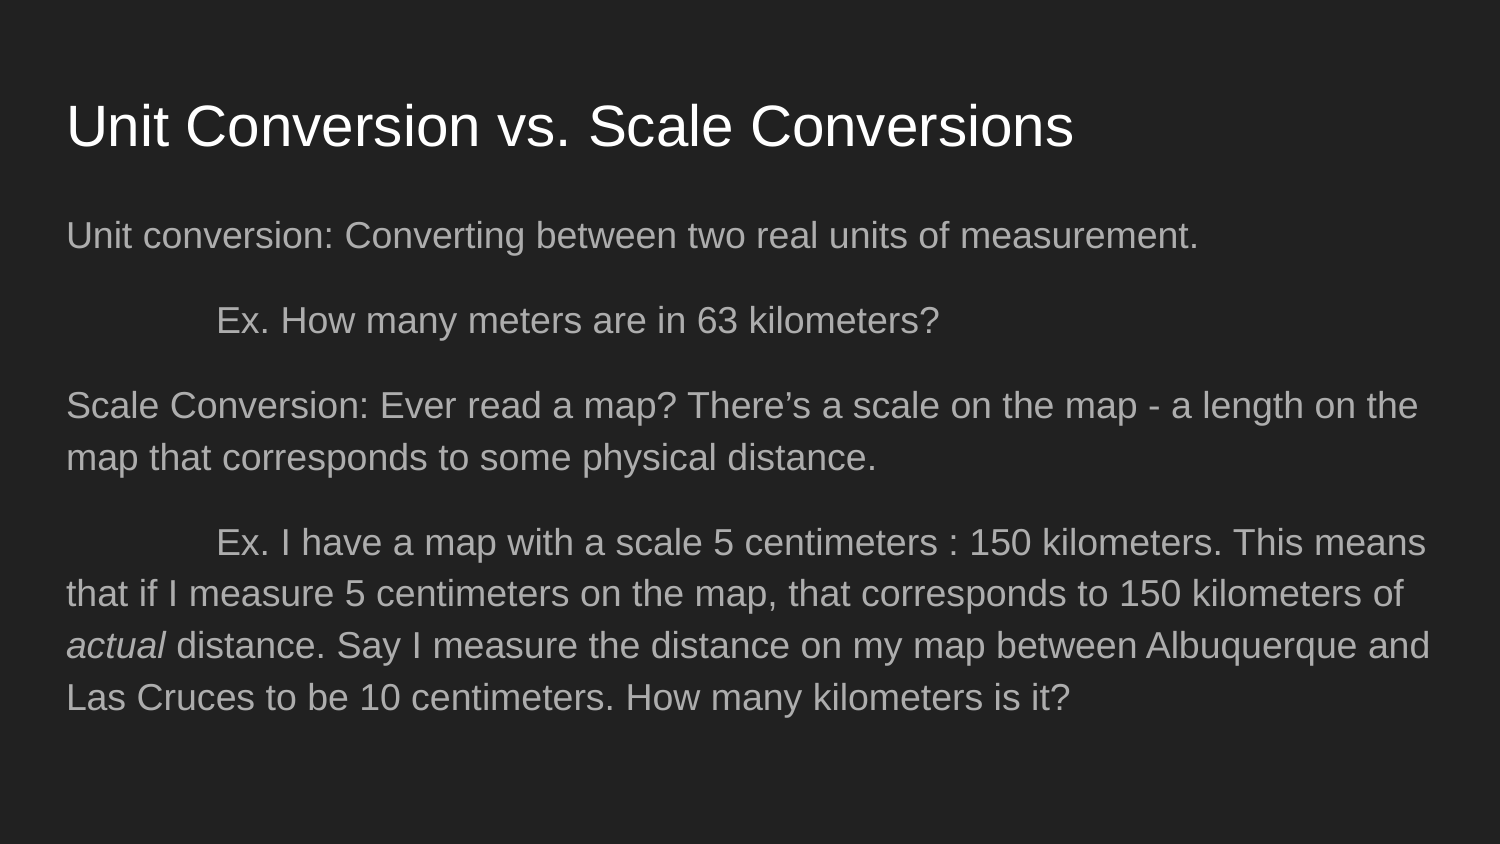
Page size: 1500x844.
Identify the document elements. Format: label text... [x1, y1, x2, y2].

list Unit conversion: Converting between two real units of measurement. Ex. How many meters are in 63 kilometers? Scale Conversion: Ever read a map? There’s a scale on the map - a length on the map that corresponds to some physical distance. Ex. I have a map with a scale 5 centimeters : 150 kilometers. This means that if I measure 5 centimeters on the map, that corresponds to 150 kilometers of actual distance. Say I measure the distance on my map between Albuquerque and Las Cruces to be 10 centimeters. How many kilometers is it? [51, 189, 1449, 750]
title Unit Conversion vs. Scale Conversions [51, 72, 1449, 167]
